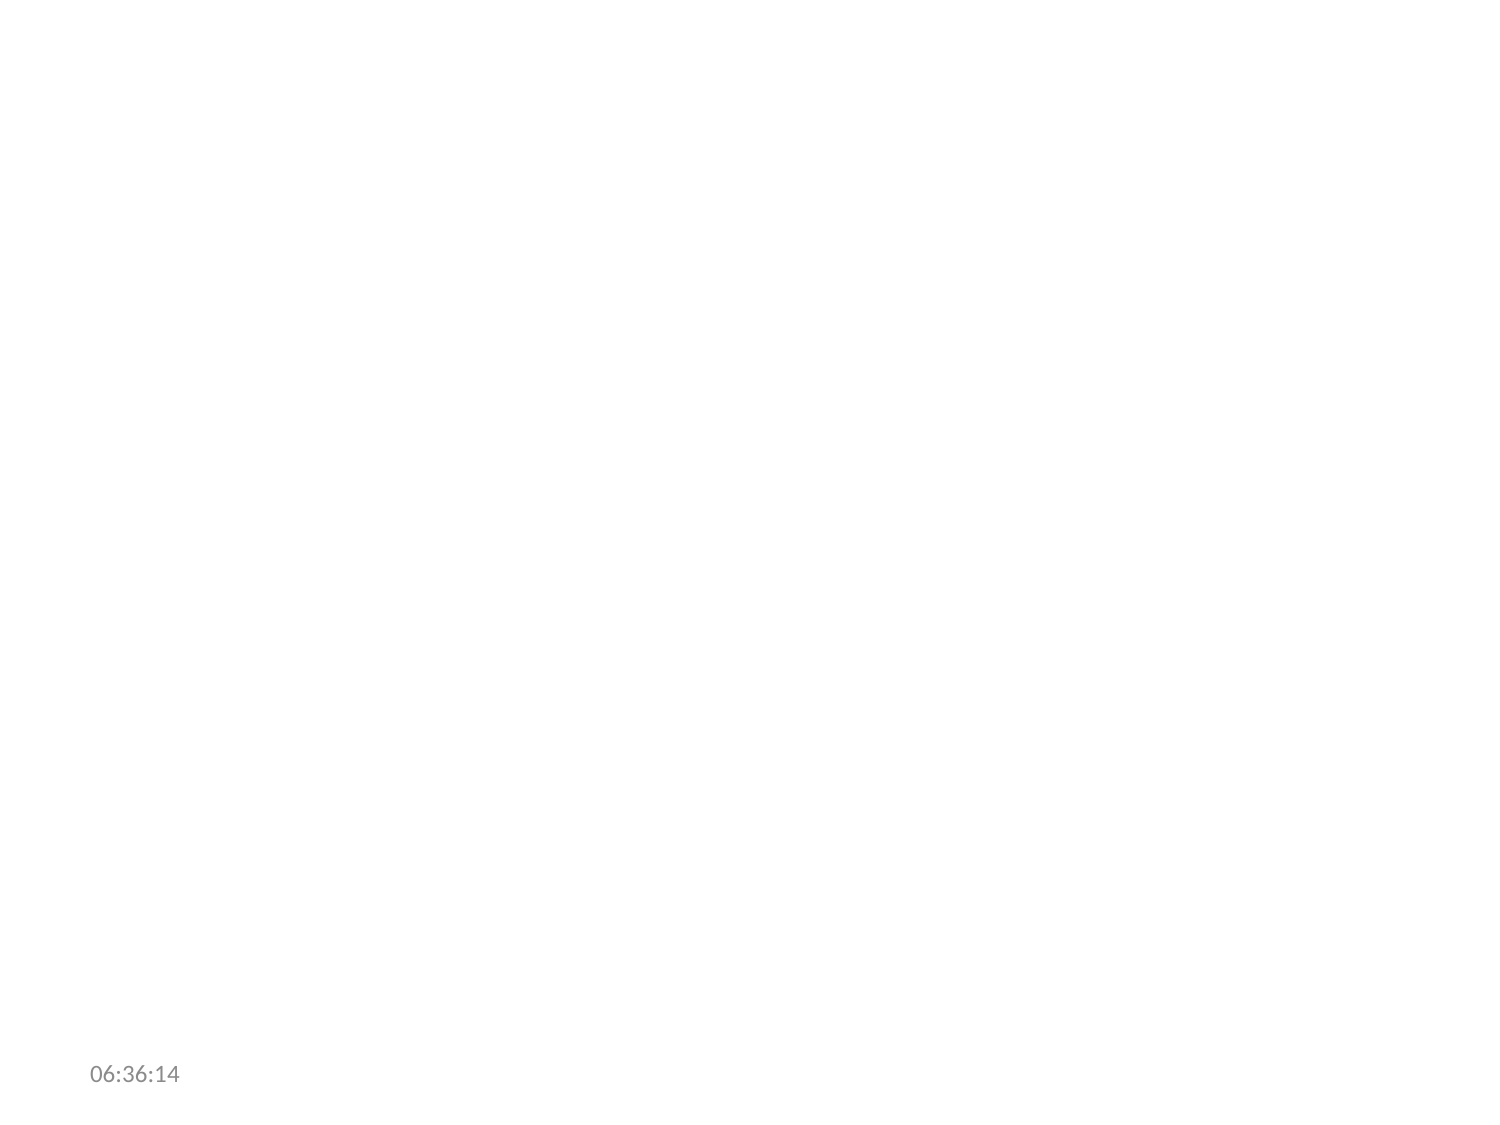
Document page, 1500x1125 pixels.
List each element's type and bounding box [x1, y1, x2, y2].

slide_number [75, 1042, 425, 1103]
